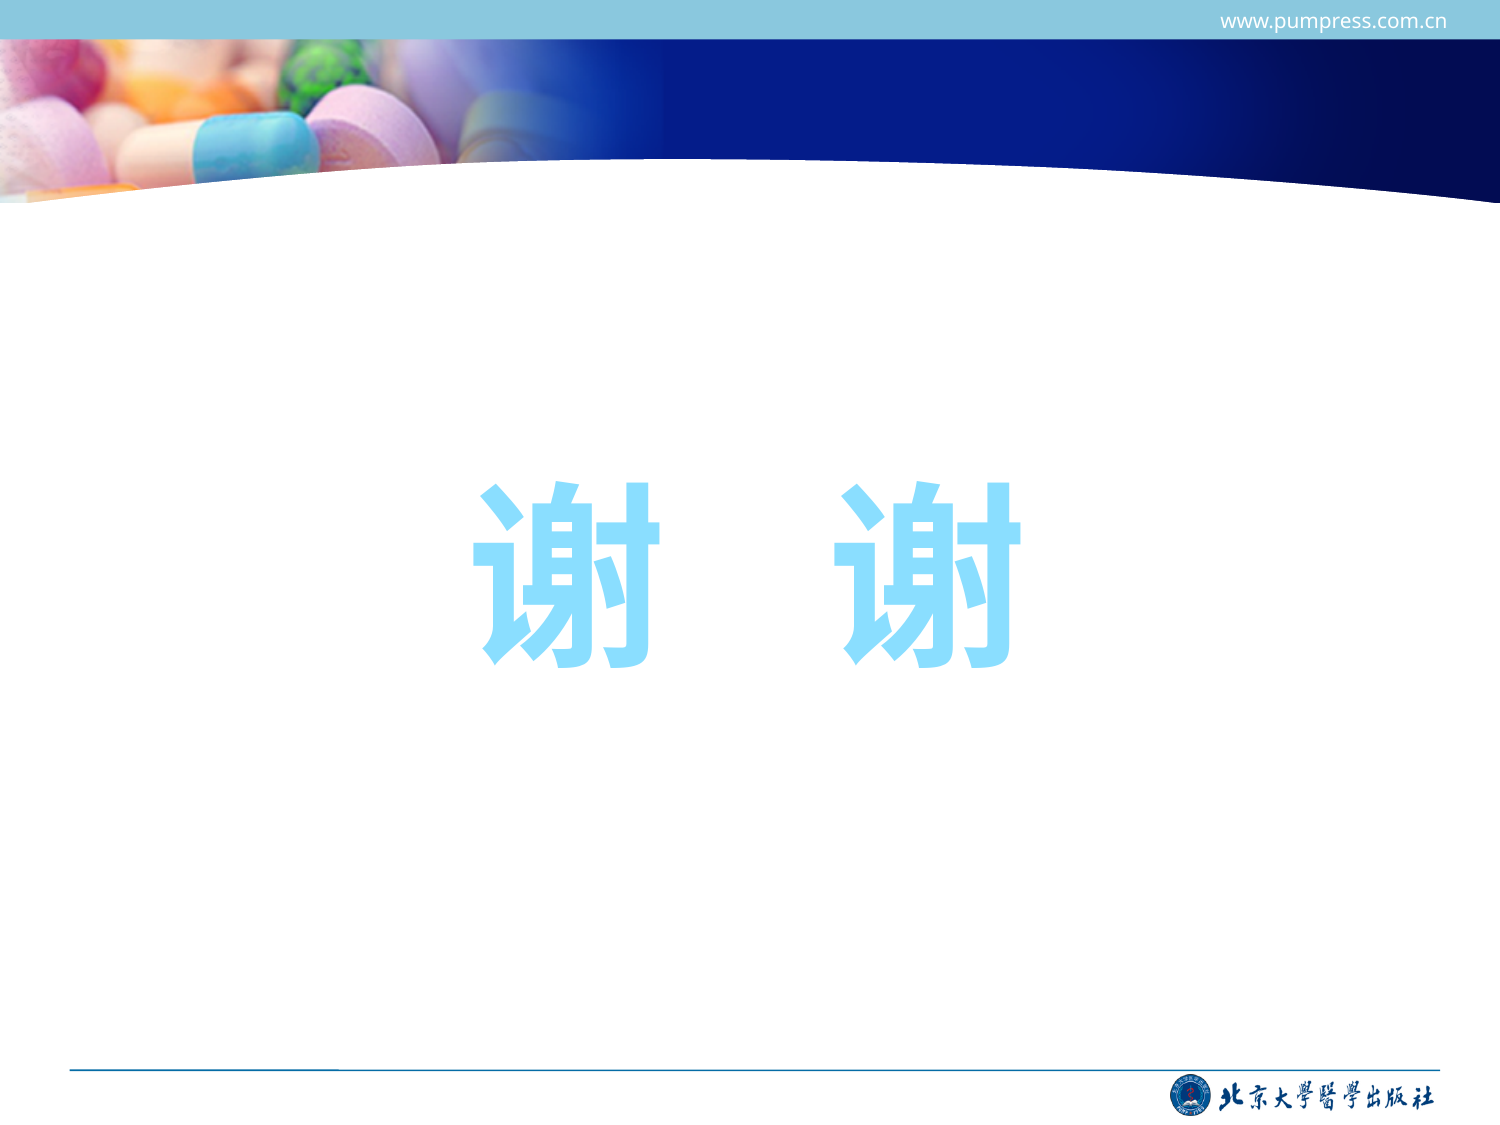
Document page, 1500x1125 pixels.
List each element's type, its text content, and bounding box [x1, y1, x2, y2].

text_box 谢 谢 [451, 444, 1043, 700]
picture [0, 40, 1500, 203]
slide_number www.pumpress.com.cn [1024, 0, 1463, 38]
picture [1170, 1074, 1436, 1118]
